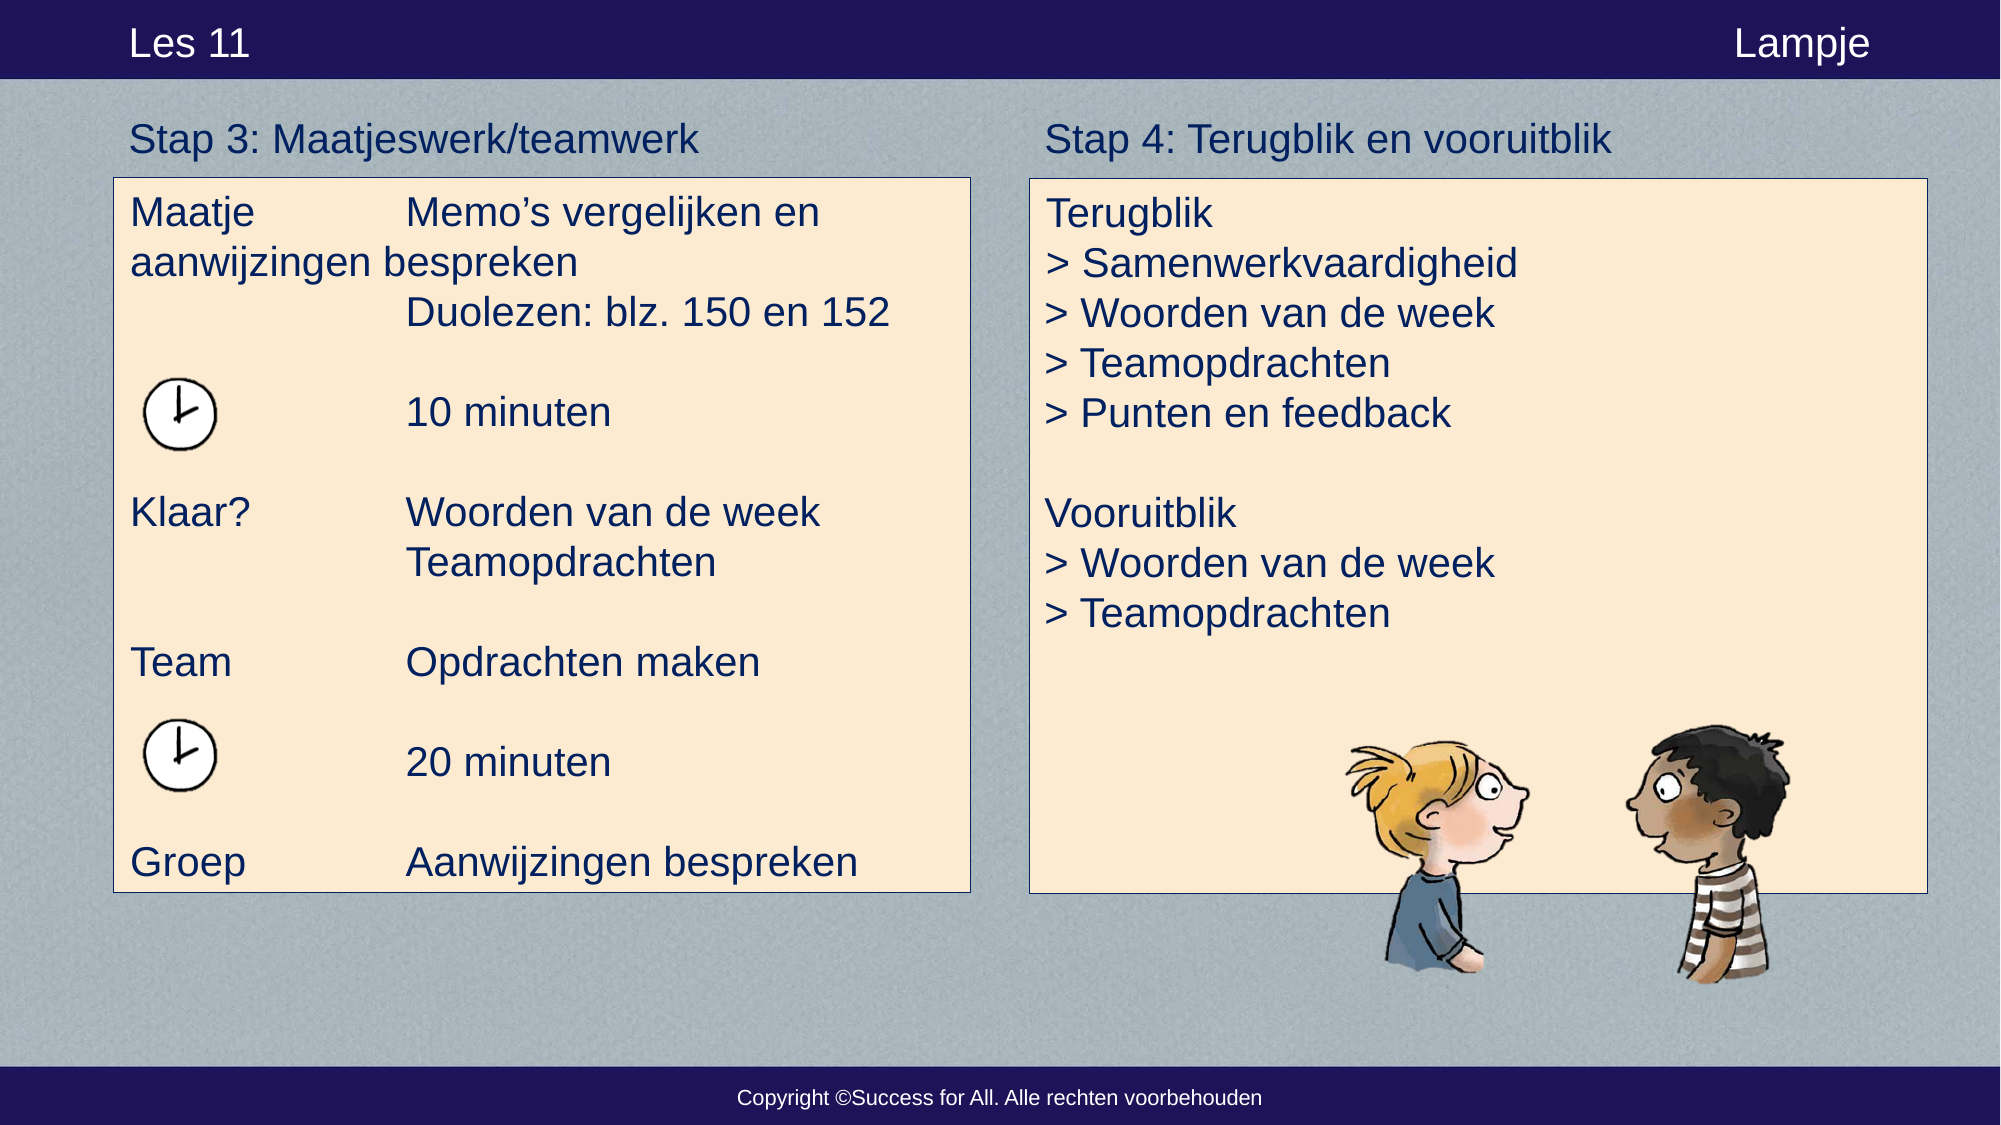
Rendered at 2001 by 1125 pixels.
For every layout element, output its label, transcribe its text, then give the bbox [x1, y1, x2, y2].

text_box Copyright ©Success for All. Alle rechten voorbehouden [0, 1076, 2000, 1125]
text_box Maatje Memo’s vergelijken en aanwijzingen bespreken Duolezen: blz. 150 en 152 10 minuten Klaar? Woorden van de week Teamopdrachten Team Opdrachten maken 20 minuten Groep Aanwijzingen bespreken [113, 177, 971, 893]
text_box Stap 3: Maatjeswerk/teamwerk [114, 104, 907, 170]
text_box Les 11 [114, 8, 354, 73]
picture [0, 0, 2001, 1125]
text_box Terugblik > Samenwerkvaardigheid > Woorden van de week > Teamopdrachten > Punten en feedback Vooruitblik > Woorden van de week > Teamopdrachten [1029, 178, 1928, 894]
text_box Stap 4: Terugblik en vooruitblik [1029, 104, 1822, 170]
text_box Lampje [999, 8, 1886, 73]
